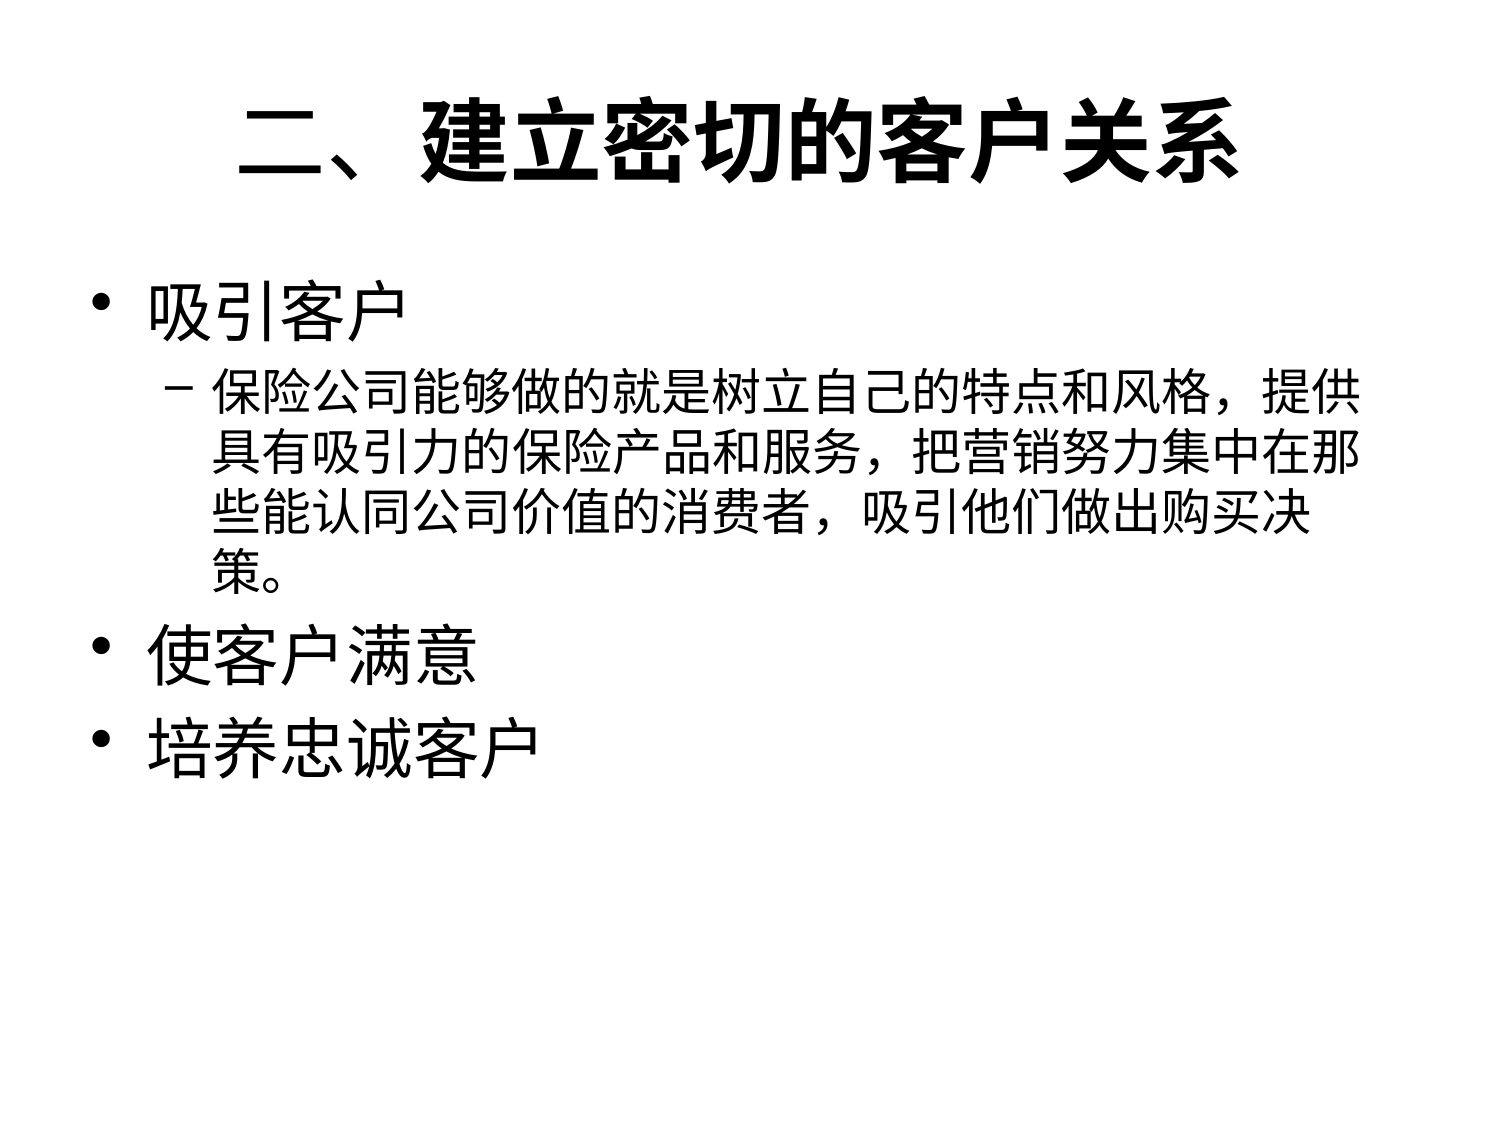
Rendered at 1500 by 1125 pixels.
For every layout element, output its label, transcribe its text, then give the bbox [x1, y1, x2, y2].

list 吸引客户 保险公司能够做的就是树立自己的特点和风格，提供具有吸引力的保险产品和服务，把营销努力集中在那些能认同公司价值的消费者，吸引他们做出购买决策。 使客户满意 培养忠诚客户 [75, 262, 1425, 1005]
title 二、建立密切的客户关系 [75, 45, 1425, 233]
